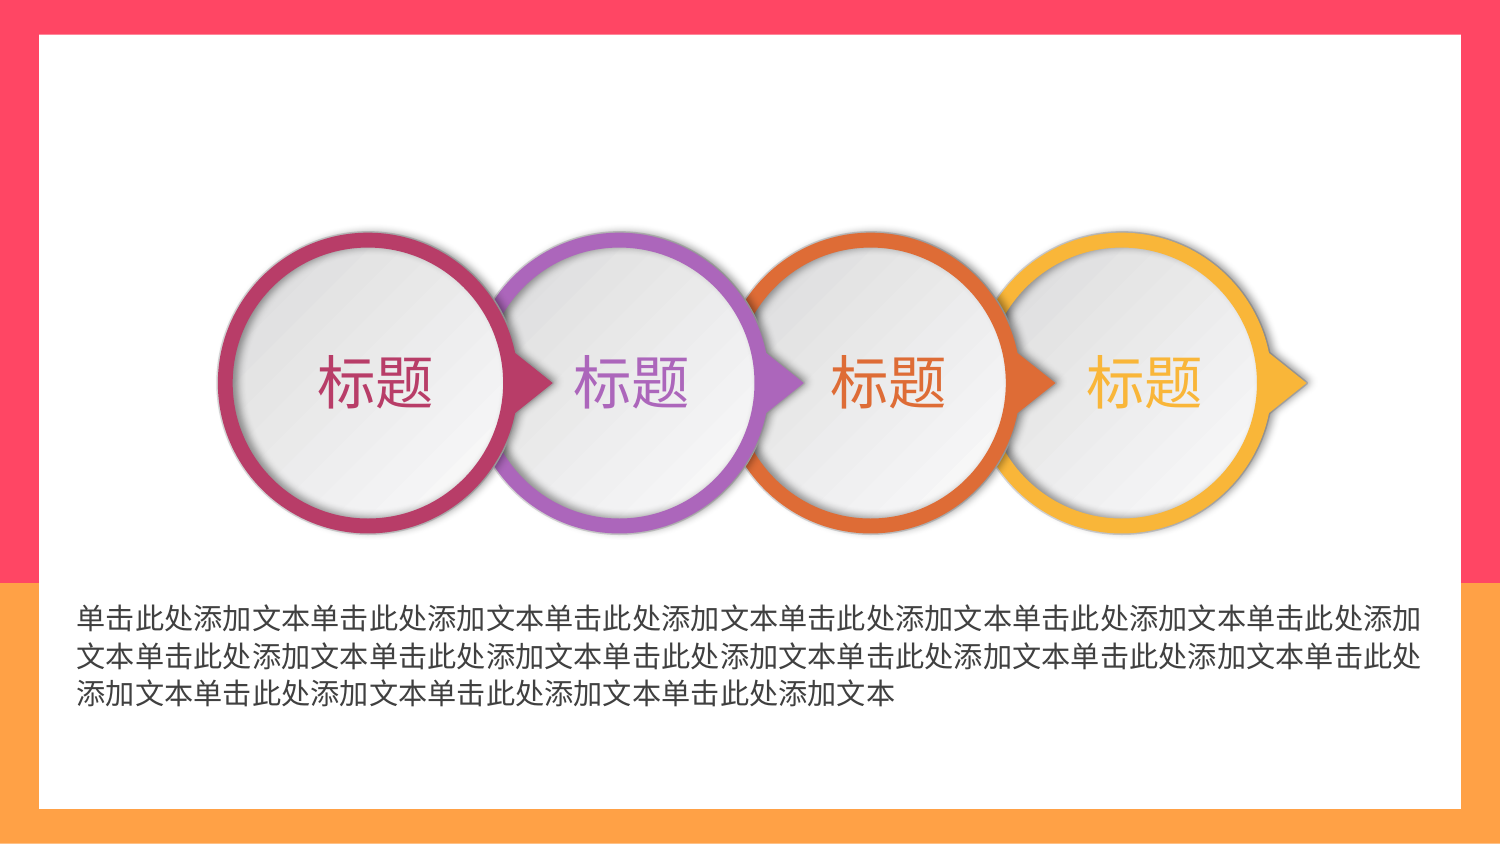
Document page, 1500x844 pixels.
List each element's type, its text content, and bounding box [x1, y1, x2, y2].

text_box [0, 583, 1500, 844]
text_box 标题 [818, 340, 958, 422]
text_box 单击此处添加文本单击此处添加文本单击此处添加文本单击此处添加文本单击此处添加文本单击此处添加文本单击此处添加文本单击此处添加文本单击此处添加文本单击此处添加文本单击此处添加文本单击此处添加文本单击此处添加文本单击此处添加文本单击此处添加文本 [76, 598, 1428, 721]
text_box [39, 34, 1461, 809]
text_box [517, 255, 753, 511]
text_box [217, 232, 553, 534]
text_box [751, 232, 1056, 534]
text_box 标题 [306, 340, 446, 422]
text_box [246, 255, 502, 511]
text_box [768, 255, 1005, 511]
text_box [500, 232, 804, 534]
text_box [1003, 232, 1307, 534]
text_box 标题 [562, 340, 702, 422]
text_box [0, 0, 1500, 583]
text_box 标题 [1074, 340, 1214, 422]
text_box [1019, 255, 1255, 511]
